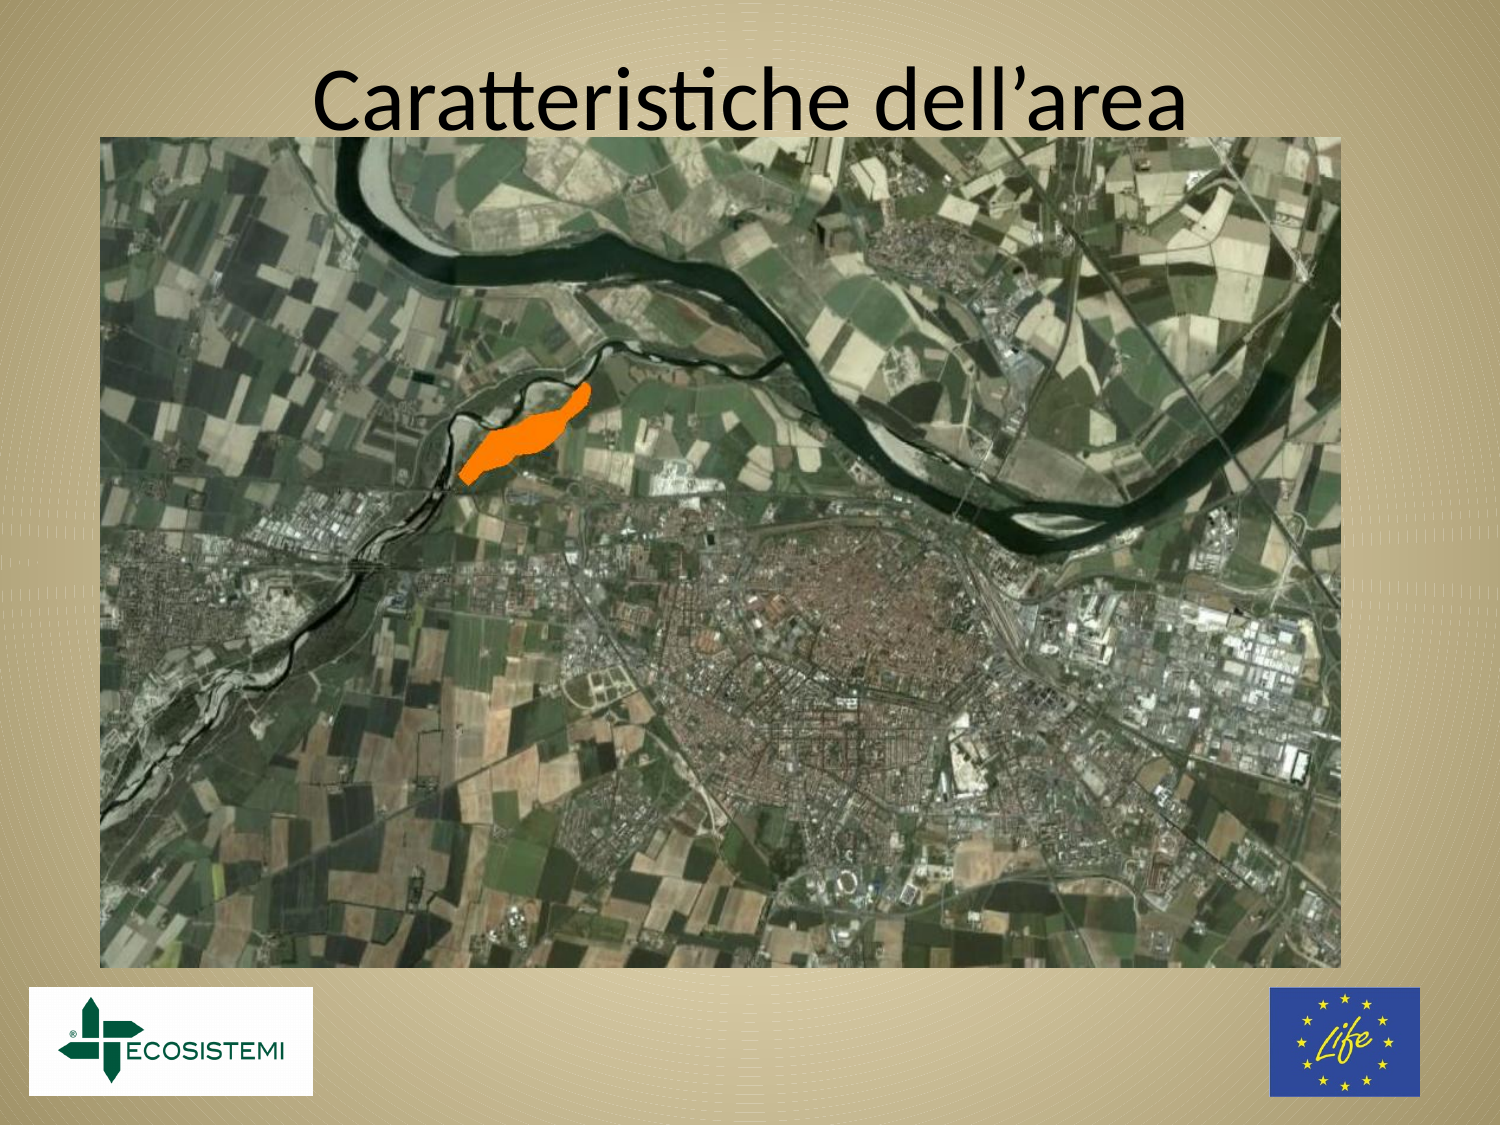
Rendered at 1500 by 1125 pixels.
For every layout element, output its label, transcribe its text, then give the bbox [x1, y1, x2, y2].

picture [29, 987, 314, 1097]
title Caratteristiche dell’area [76, 0, 1427, 188]
picture [100, 136, 1341, 968]
picture [1269, 987, 1420, 1097]
